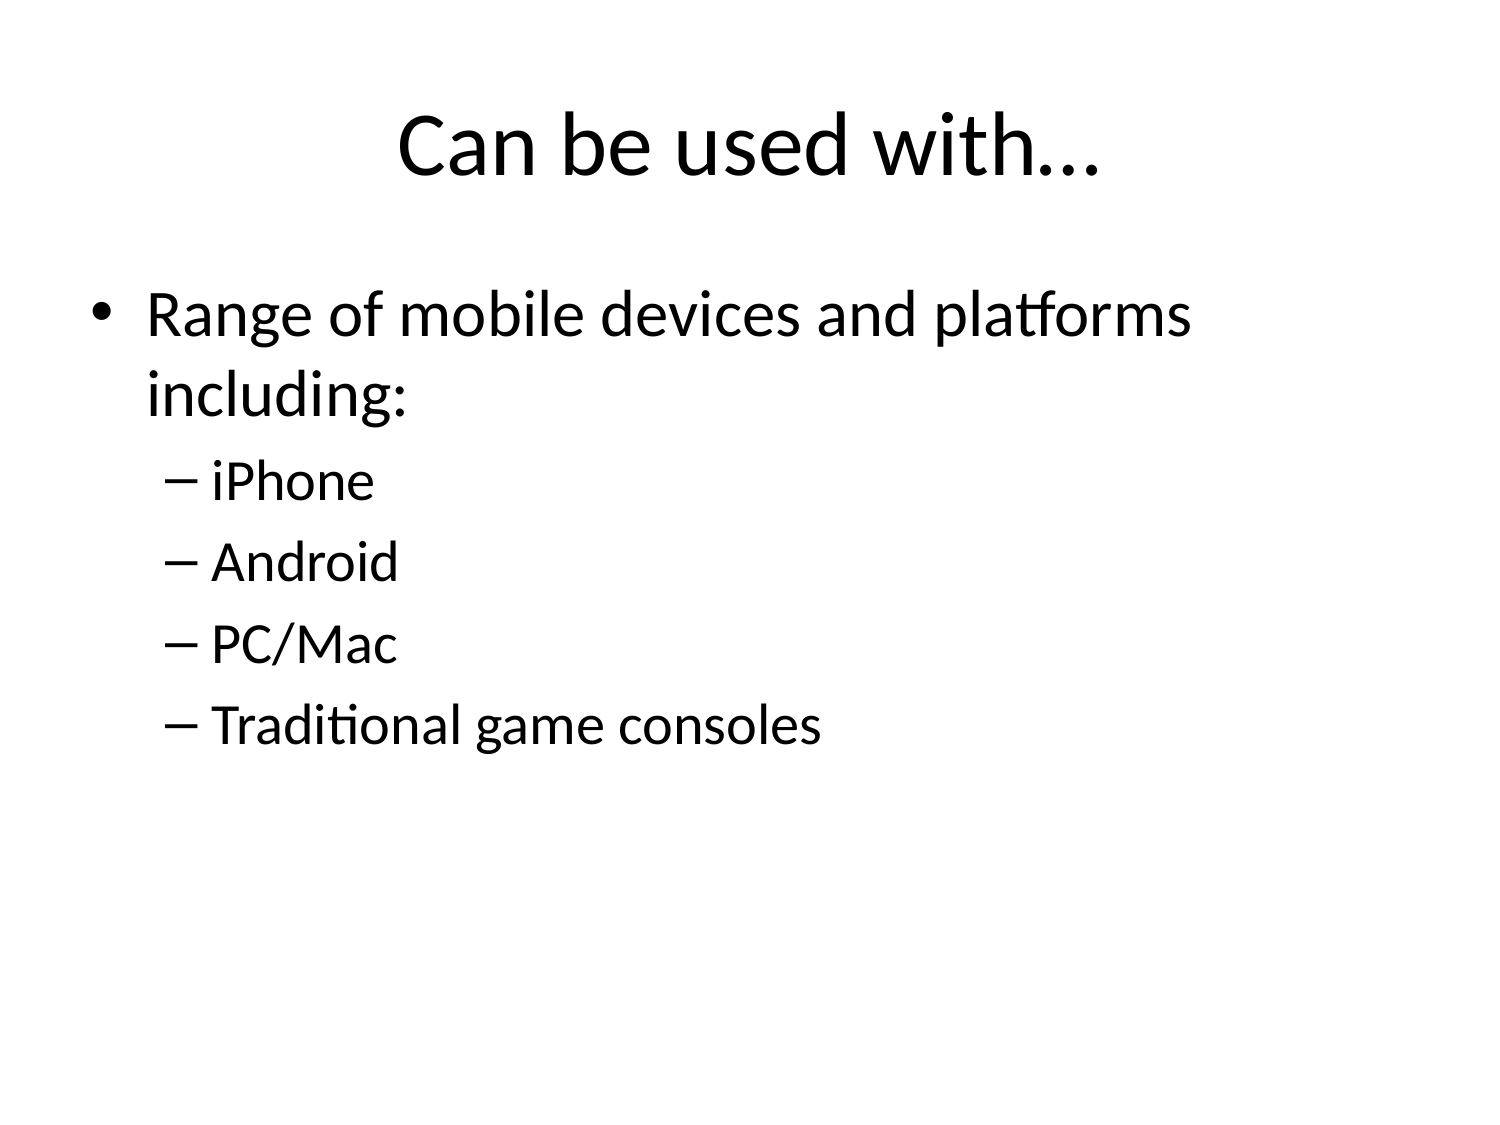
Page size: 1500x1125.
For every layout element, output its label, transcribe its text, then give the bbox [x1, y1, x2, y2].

list Range of mobile devices and platforms including: iPhone Android PC/Mac Traditional game consoles [75, 262, 1425, 1005]
title Can be used with… [75, 45, 1425, 233]
